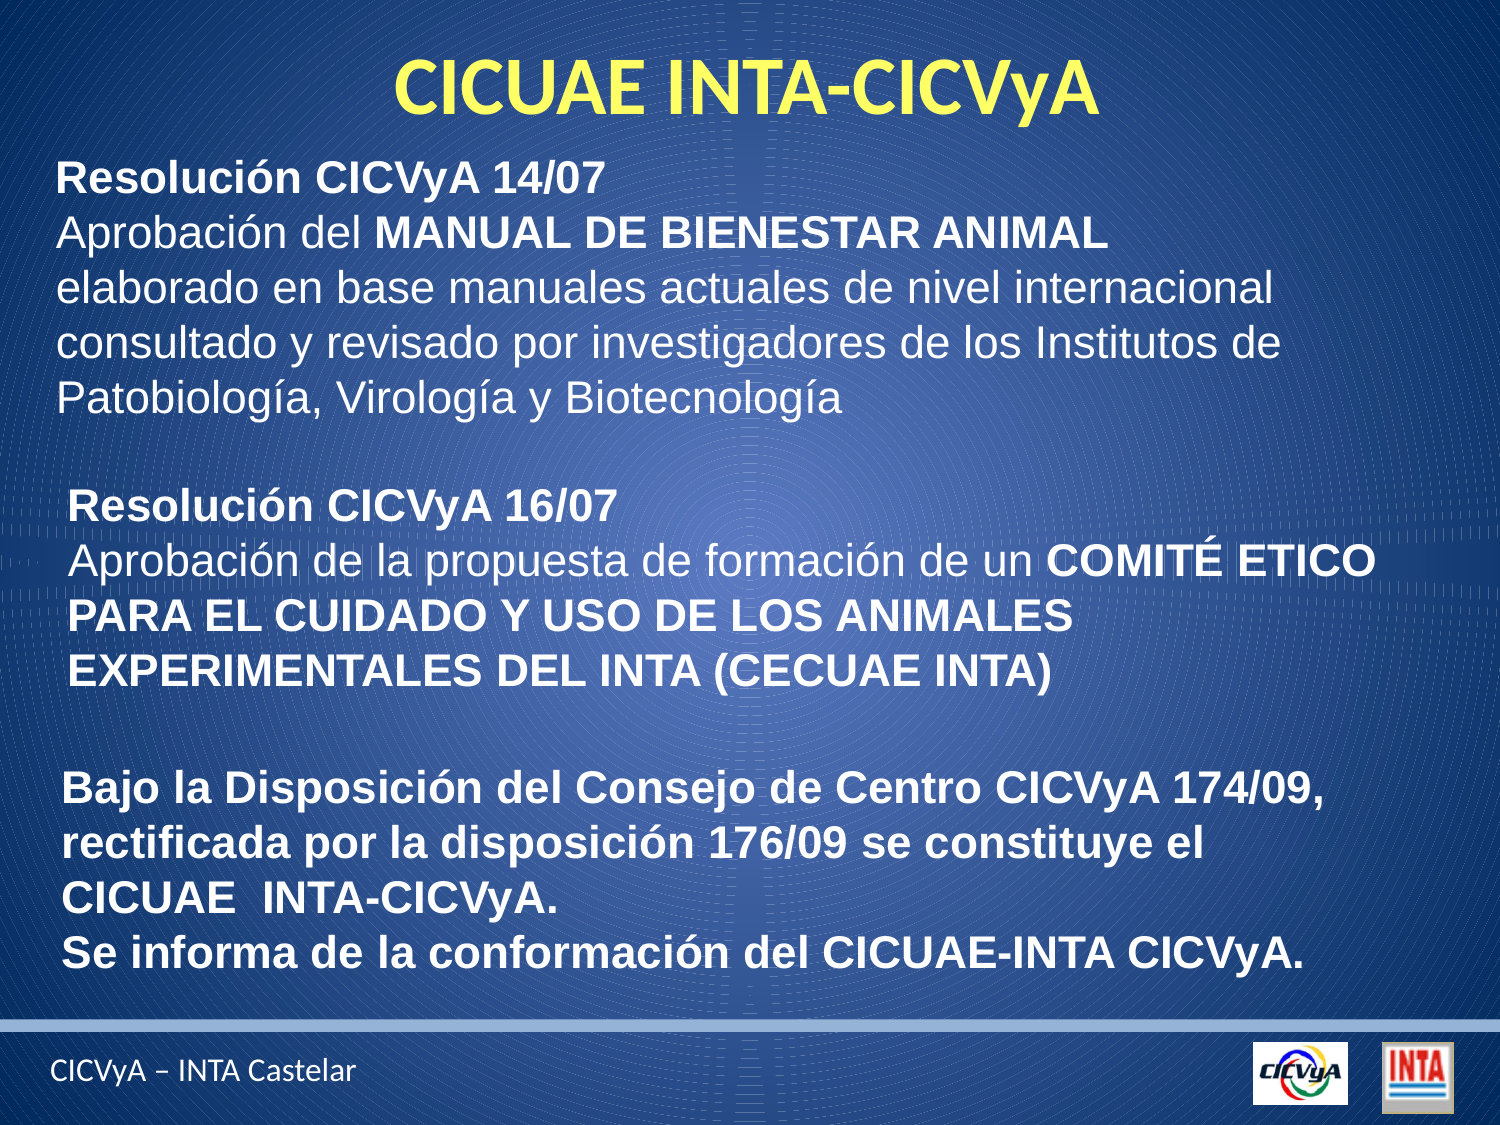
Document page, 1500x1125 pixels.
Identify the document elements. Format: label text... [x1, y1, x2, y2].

text_box Resolución CICVyA 14/07 Aprobación del MANUAL DE BIENESTAR ANIMAL elaborado en base manuales actuales de nivel internacional consultado y revisado por investigadores de los Institutos de Patobiología, Virología y Biotecnología [41, 140, 1341, 431]
text_box [0, 1019, 1500, 1032]
text_box CICVyA – INTA Castelar [35, 1040, 1075, 1096]
text_box Bajo la Disposición del Consejo de Centro CICVyA 174/09, rectificada por la disposición 176/09 se constituye el CICUAE INTA-CICVyA. Se informa de la conformación del CICUAE-INTA CICVyA. [46, 749, 1406, 985]
text_box Resolución CICVyA 16/07 Aprobación de la propuesta de formación de un COMITÉ ETICO PARA EL CUIDADO Y USO DE LOS ANIMALES EXPERIMENTALES DEL INTA (CECUAE INTA) [53, 468, 1448, 704]
picture [1253, 1042, 1348, 1105]
picture [1381, 1041, 1454, 1114]
text_box CICUAE INTA-CICVyA [304, 23, 1210, 139]
